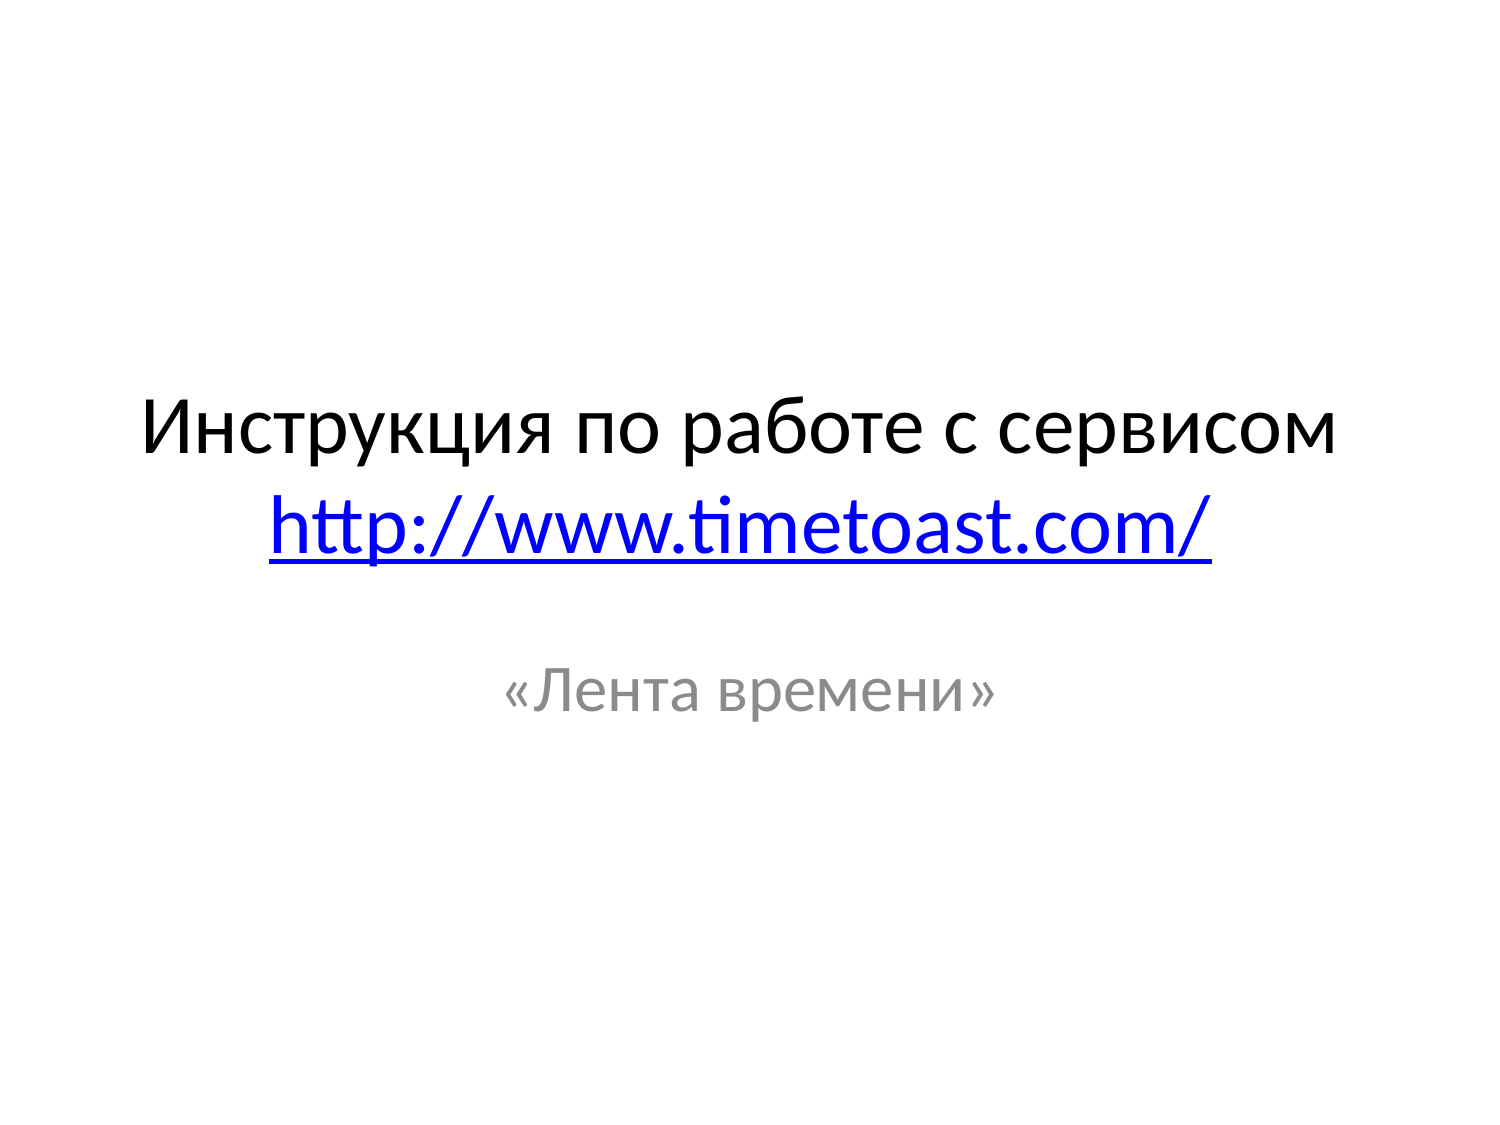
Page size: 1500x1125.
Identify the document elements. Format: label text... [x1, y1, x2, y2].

title Инструкция по работе с сервисом http://www.timetoast.com/ [112, 349, 1388, 591]
subtitle «Лента времени» [225, 637, 1275, 925]
